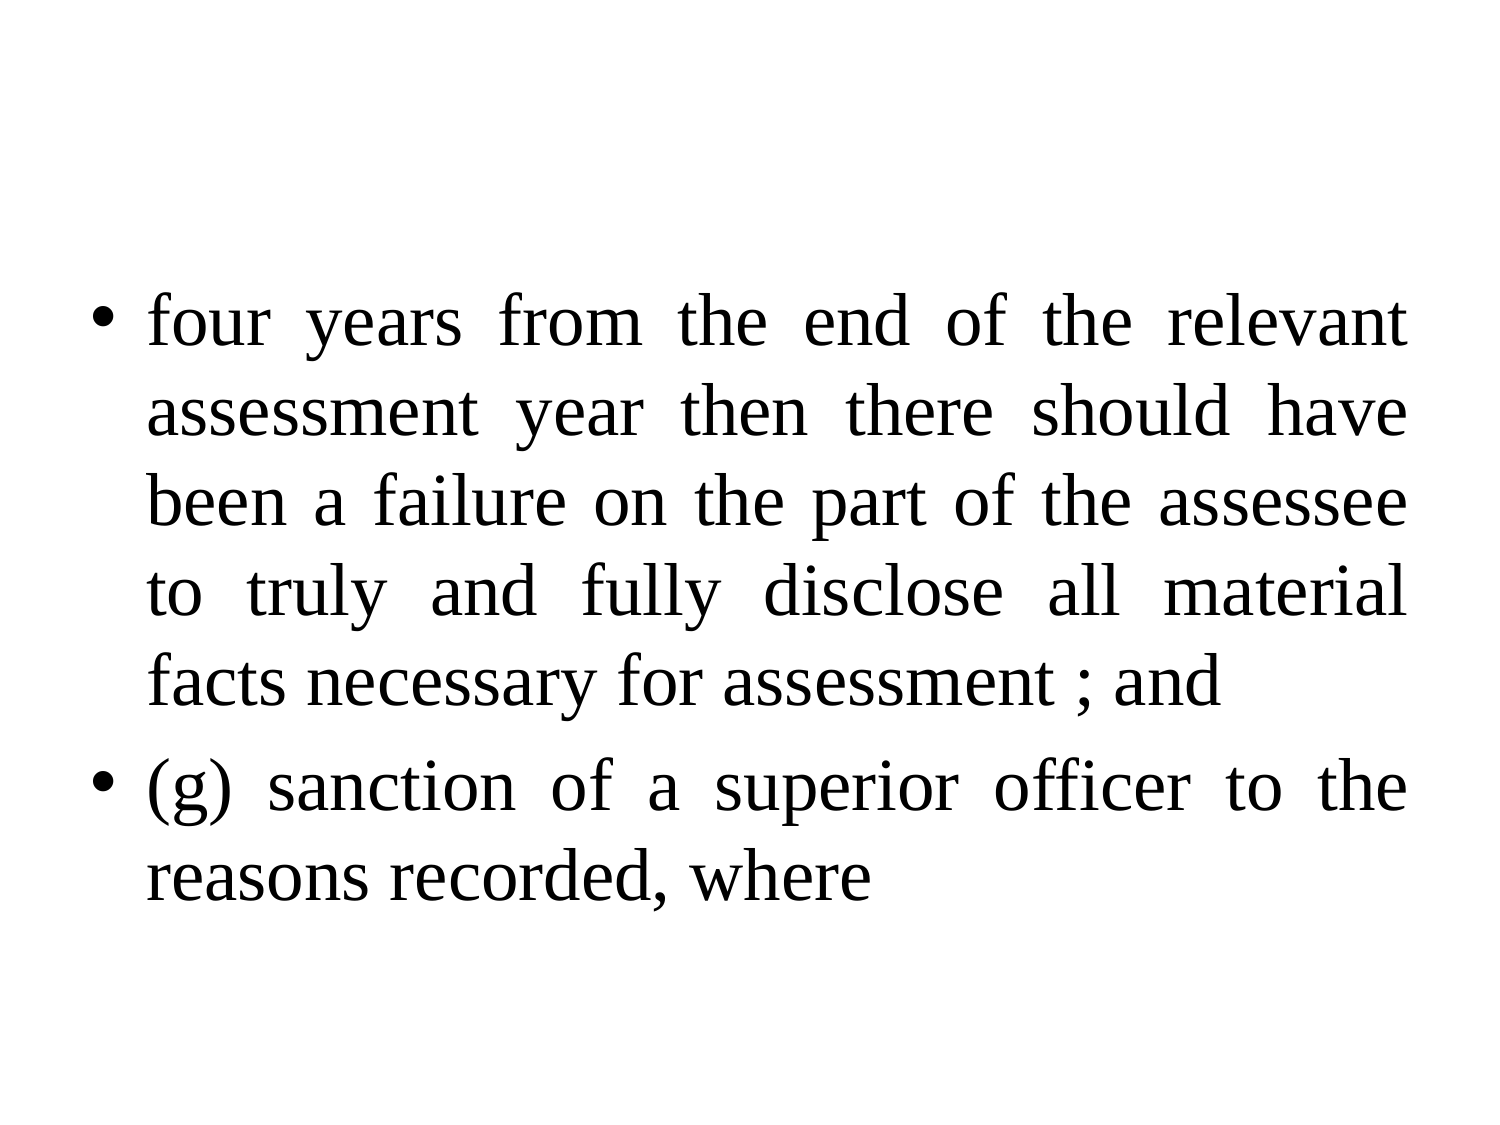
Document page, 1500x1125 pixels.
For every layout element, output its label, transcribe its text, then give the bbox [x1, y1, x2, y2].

list four years from the end of the relevant assessment year then there should have been a failure on the part of the assessee to truly and fully disclose all material facts necessary for assessment ; and (g) sanction of a superior officer to the reasons recorded, where [75, 262, 1425, 1005]
